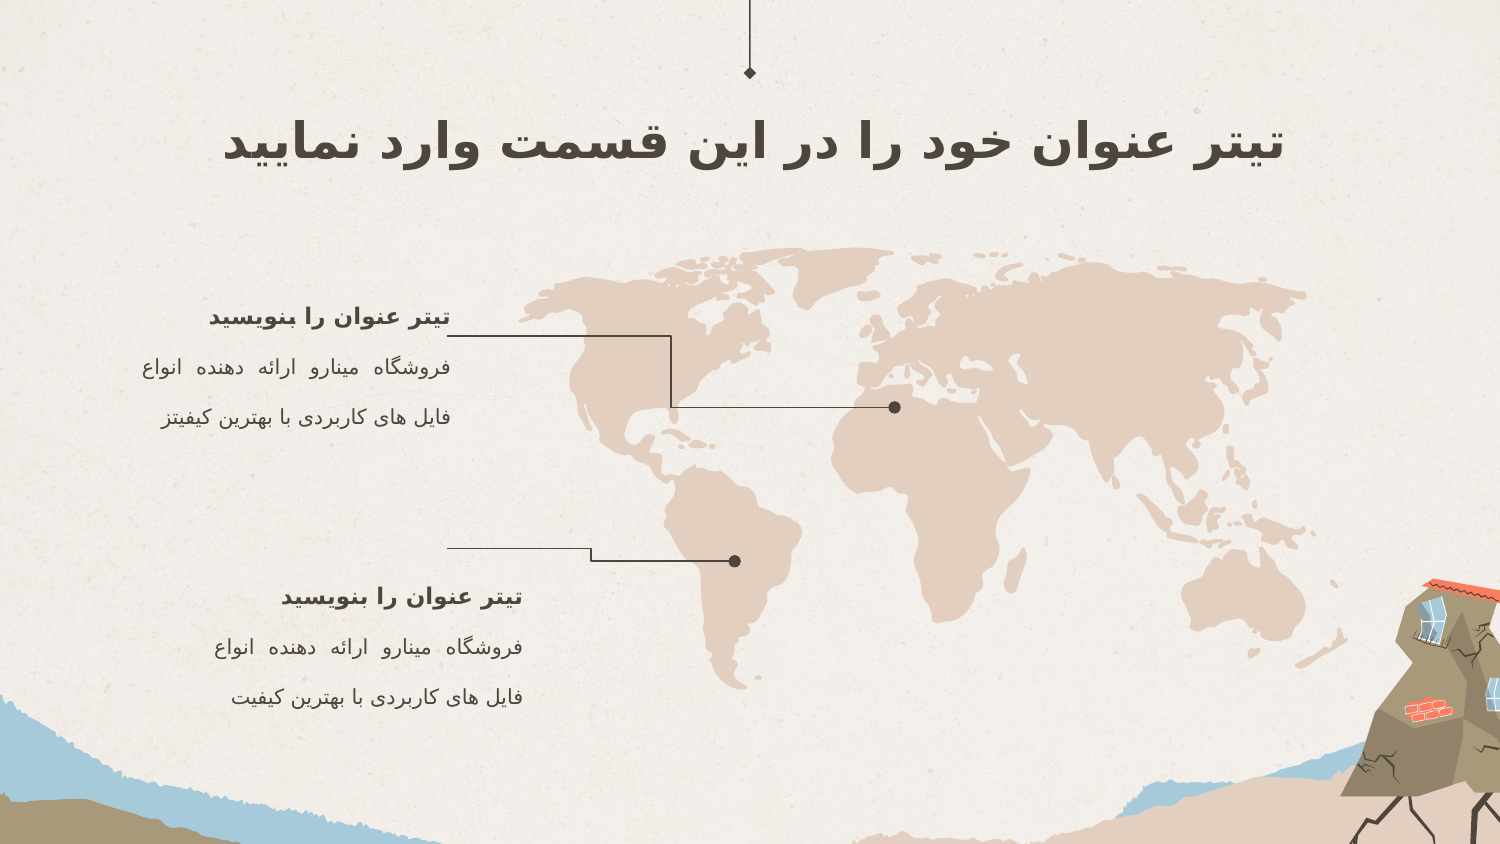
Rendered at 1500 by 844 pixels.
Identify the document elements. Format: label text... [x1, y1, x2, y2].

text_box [518, 247, 1349, 690]
text_box تیتر عنوان خود را در این قسمت وارد نمایید [129, 70, 1381, 176]
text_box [446, 335, 895, 408]
text_box تیتر عنوان را بنویسید فروشگاه مینارو ارائه دهنده انواع فایل های کاربردی با بهترین کیفیت [192, 546, 538, 717]
text_box تیتر عنوان را بنویسید فروشگاه مینارو ارائه دهنده انواع فایل های کاربردی با بهترین کیفیتز [120, 266, 466, 437]
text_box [446, 548, 735, 562]
